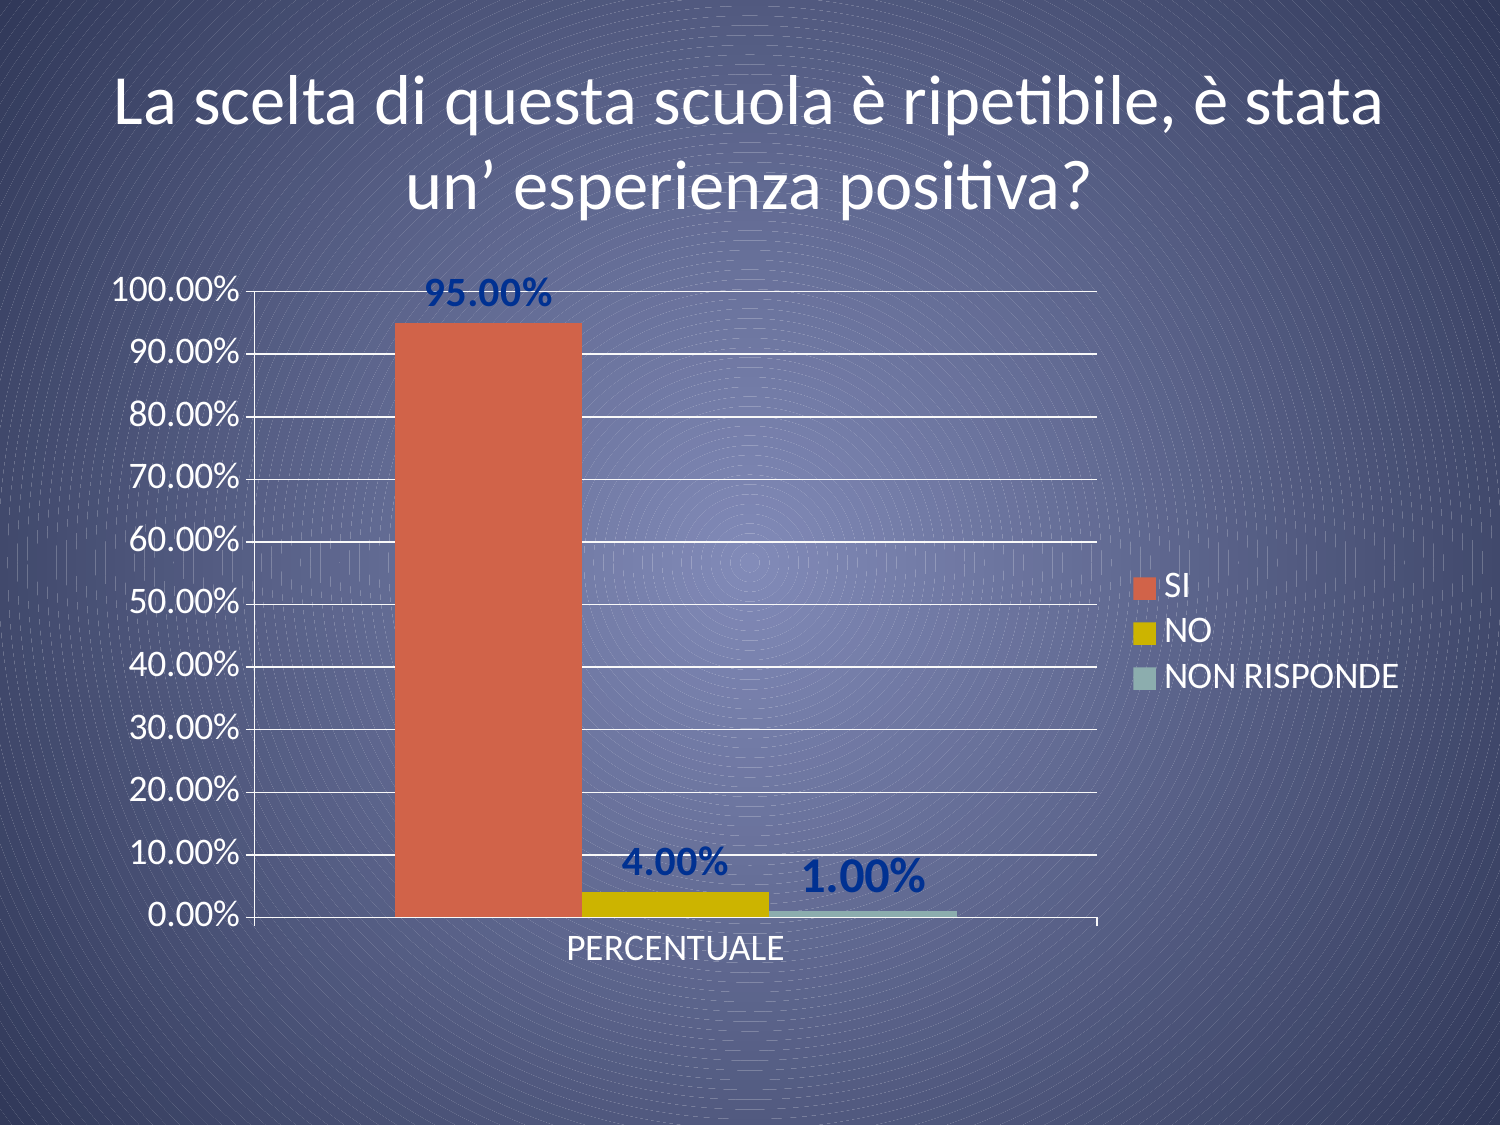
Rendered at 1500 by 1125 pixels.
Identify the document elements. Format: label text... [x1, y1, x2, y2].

title La scelta di questa scuola è ripetibile, è stata un’ esperienza positiva? [75, 45, 1425, 233]
chart [74, 262, 1426, 1006]
